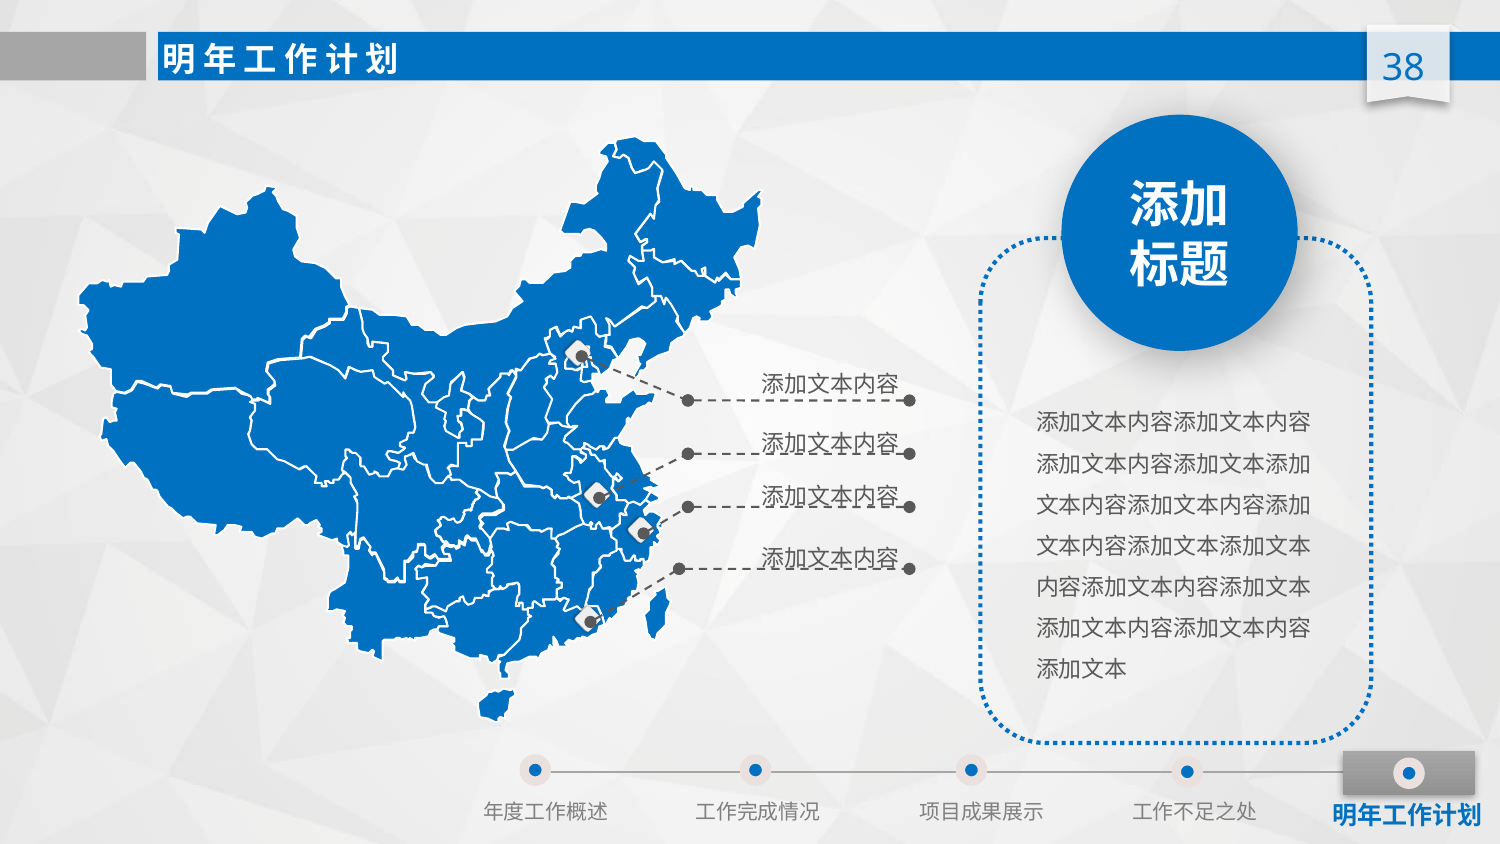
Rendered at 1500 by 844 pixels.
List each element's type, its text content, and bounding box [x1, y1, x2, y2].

text_box 添加文本内容 [768, 524, 919, 577]
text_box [78, 135, 764, 723]
text_box 添加文本内容 [768, 349, 919, 403]
text_box 添加文本内容 [768, 462, 919, 515]
picture [0, 81, 1500, 844]
text_box 添加 标题 [1109, 166, 1250, 298]
text_box [1202, 244, 1372, 740]
text_box 添加文本内容 [768, 409, 919, 462]
text_box 明 年 工 作 计 划 [147, 31, 491, 86]
text_box [903, 403, 915, 407]
text_box 添加文本内容添加文本内容添加文本内容添加文本添加文本内容添加文本内容添加文本内容添加文本添加文本内容添加文本内容添加文本添加文本内容添加文本内容添加文本 [1024, 388, 1326, 771]
picture [0, 0, 1500, 31]
text_box [1059, 112, 1300, 354]
text_box [980, 238, 1176, 740]
